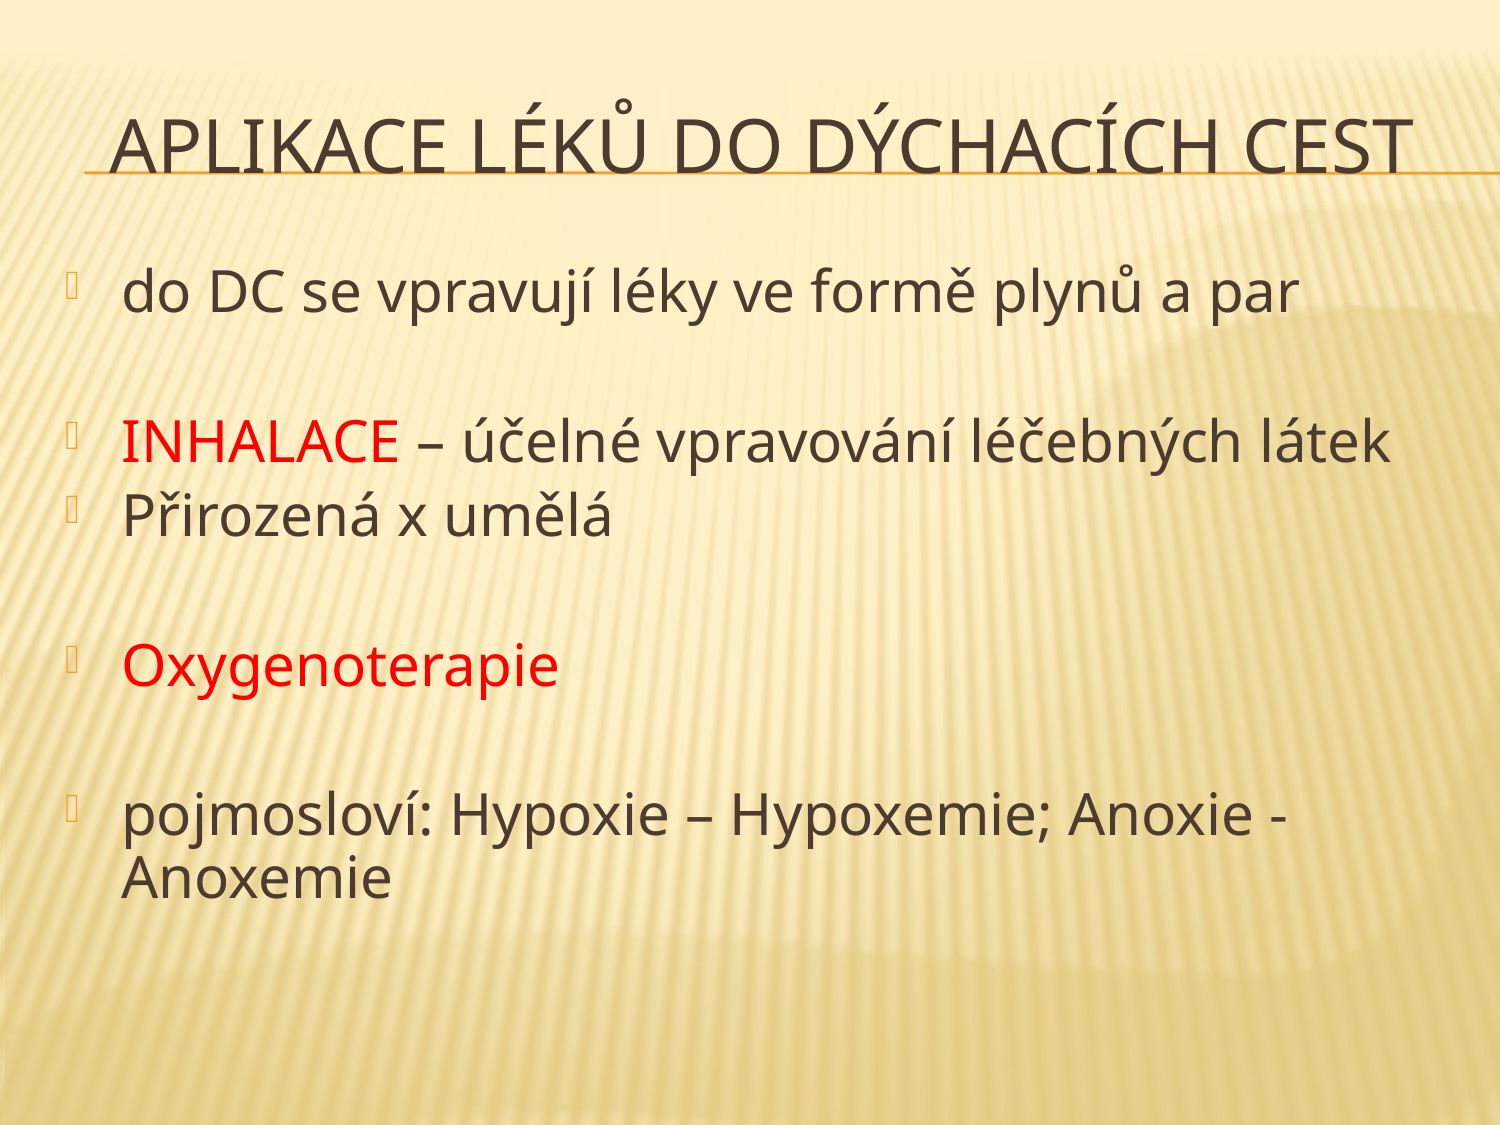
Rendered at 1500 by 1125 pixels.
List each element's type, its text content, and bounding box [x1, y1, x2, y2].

title Aplikace léků do dýchacích cest [50, 75, 1475, 213]
list do DC se vpravují léky ve formě plynů a par INHALACE – účelné vpravování léčebných látek Přirozená x umělá Oxygenoterapie pojmosloví: Hypoxie – Hypoxemie; Anoxie - Anoxemie [50, 254, 1475, 998]
picture [0, 0, 1500, 1125]
